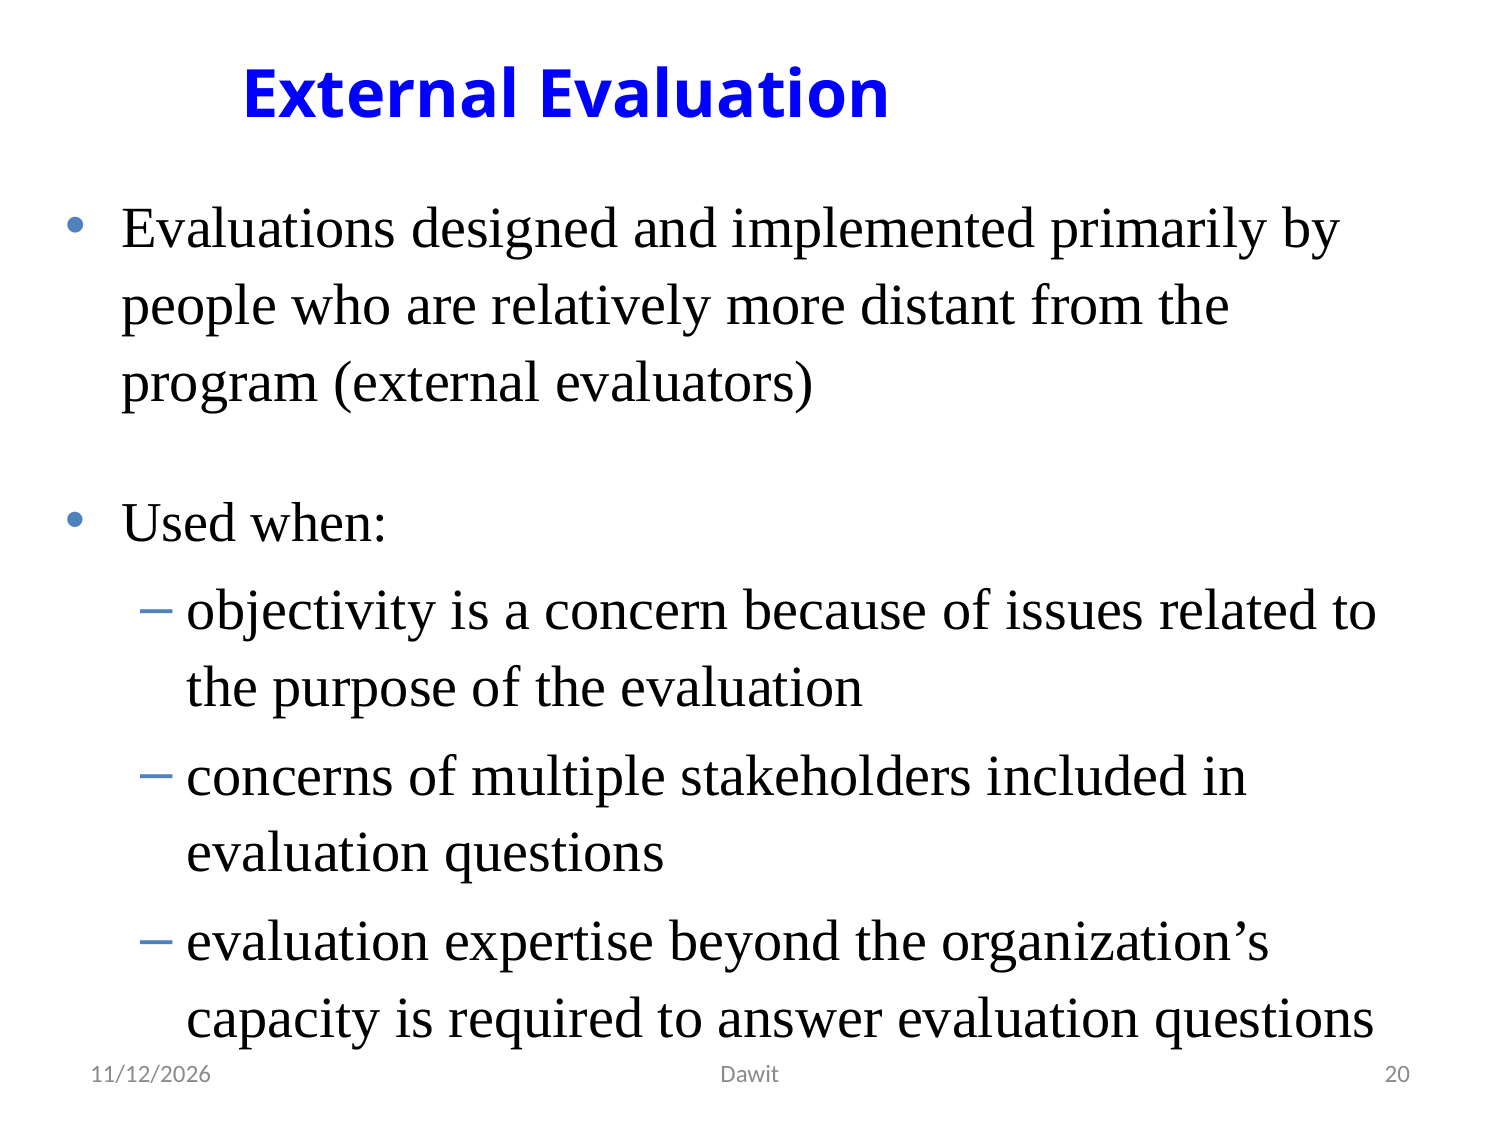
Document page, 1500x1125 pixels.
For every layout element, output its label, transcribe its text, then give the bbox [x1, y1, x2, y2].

footer Dawit [512, 1042, 988, 1103]
title External Evaluation [75, 45, 1075, 138]
list Evaluations designed and implemented primarily by people who are relatively more distant from the program (external evaluators) Used when: objectivity is a concern because of issues related to the purpose of the evaluation concerns of multiple stakeholders included in evaluation questions evaluation expertise beyond the organization’s capacity is required to answer evaluation questions [50, 174, 1400, 1103]
slide_number 20 [1074, 1042, 1425, 1103]
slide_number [75, 1042, 425, 1103]
